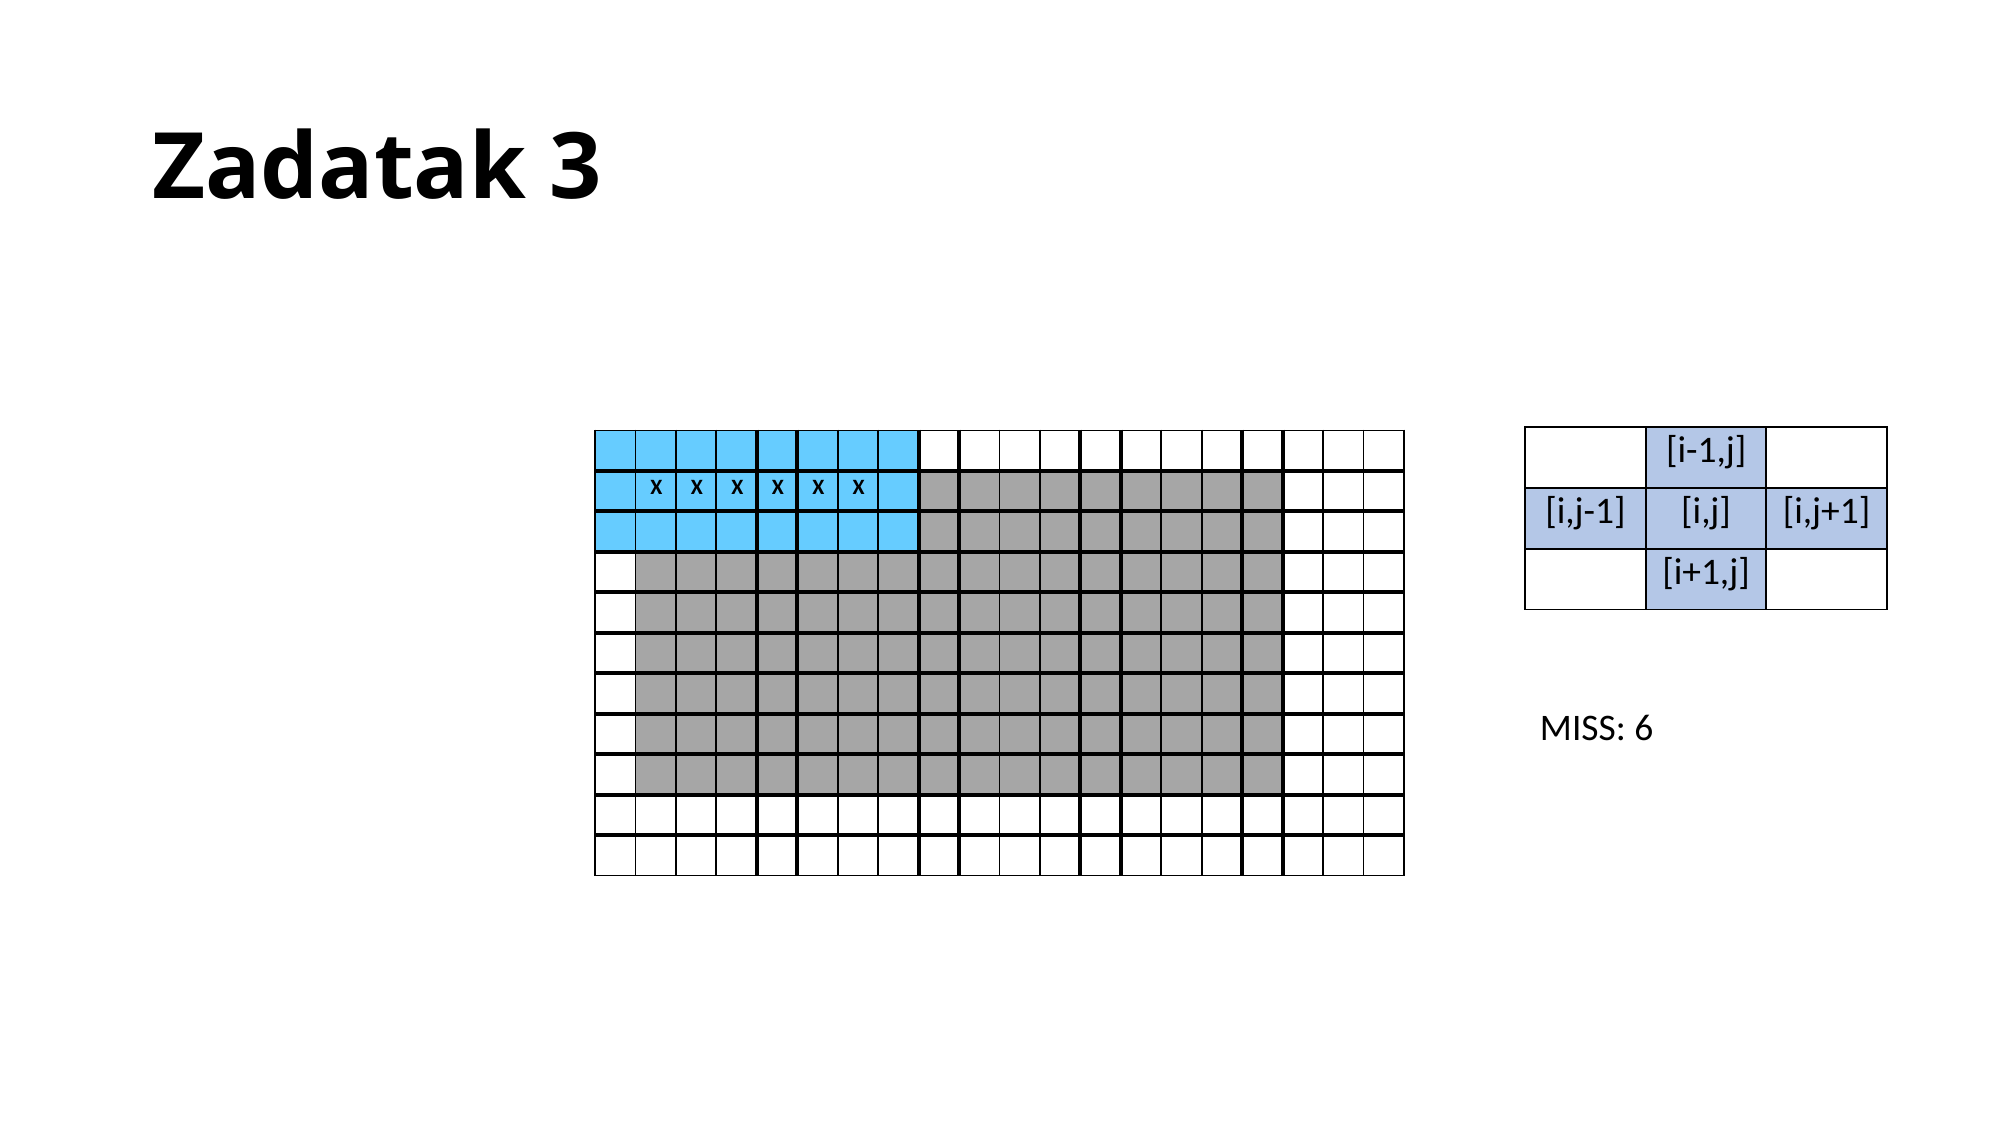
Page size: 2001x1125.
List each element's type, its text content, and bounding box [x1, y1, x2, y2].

table_cell [677, 716, 715, 752]
table_cell [921, 756, 957, 793]
table_cell [1000, 513, 1039, 550]
table_cell [1244, 837, 1281, 875]
table_cell [1082, 756, 1119, 793]
table_cell [759, 554, 795, 590]
text_box MISS: 6 [1525, 695, 1887, 755]
table_cell [879, 716, 917, 752]
table_cell [1244, 473, 1281, 509]
table_header [636, 431, 675, 469]
table_cell [1041, 837, 1078, 875]
table_cell [1162, 594, 1201, 631]
table_cell [1364, 797, 1403, 833]
table_cell [759, 797, 795, 833]
table_cell [i,j-1] [1526, 489, 1645, 548]
table_cell [1364, 635, 1403, 671]
table_cell [1203, 554, 1240, 590]
table_cell [961, 513, 999, 550]
table_cell [961, 594, 999, 631]
table_cell [1244, 675, 1281, 712]
table_cell [1203, 594, 1240, 631]
table_cell [1285, 675, 1322, 712]
table_cell [1041, 756, 1078, 793]
table_cell [1285, 635, 1322, 671]
table_cell [1364, 473, 1403, 509]
table_cell X [799, 473, 837, 509]
table_cell [i,j+1] [1767, 489, 1886, 548]
table_cell [879, 837, 917, 875]
table_cell [1082, 513, 1119, 550]
table_cell [1000, 797, 1039, 833]
table_header [1041, 431, 1078, 469]
table_cell [1324, 594, 1363, 631]
table_cell [921, 837, 957, 875]
table_cell [1000, 837, 1039, 875]
table_cell [799, 716, 837, 752]
table_cell [1041, 716, 1078, 752]
table_cell [677, 675, 715, 712]
table_header [879, 431, 917, 469]
table_cell [921, 797, 957, 833]
table_cell [759, 837, 795, 875]
table_cell [636, 797, 675, 833]
table_cell [1162, 513, 1201, 550]
table_cell [1162, 554, 1201, 590]
table_cell [596, 513, 635, 550]
table_cell [1285, 473, 1322, 509]
table_cell [839, 675, 877, 712]
table_cell [799, 594, 837, 631]
table_cell [839, 594, 877, 631]
table_cell X [677, 473, 715, 509]
table_cell [1162, 797, 1201, 833]
table_header [1244, 431, 1281, 469]
table_cell [759, 594, 795, 631]
table_cell [799, 756, 837, 793]
table_cell [921, 635, 957, 671]
table_header [677, 431, 715, 469]
table_cell [1041, 473, 1078, 509]
table_cell X [839, 473, 877, 509]
table_cell [879, 797, 917, 833]
table_cell [1123, 473, 1160, 509]
table_cell [921, 594, 957, 631]
table_cell [1203, 716, 1240, 752]
table_cell [961, 675, 999, 712]
table_cell [717, 716, 755, 752]
table_cell [799, 554, 837, 590]
table_cell [1123, 554, 1160, 590]
table_header [1203, 431, 1240, 469]
table_cell [1364, 837, 1403, 875]
table_cell [921, 554, 957, 590]
table_cell [1244, 797, 1281, 833]
table_cell [1000, 756, 1039, 793]
table_cell [636, 716, 675, 752]
table_cell [636, 675, 675, 712]
table_cell [596, 716, 635, 752]
table_cell [1285, 554, 1322, 590]
table_cell [799, 513, 837, 550]
table_cell [636, 594, 675, 631]
table_cell [1203, 513, 1240, 550]
table_cell [1203, 635, 1240, 671]
table_header [1364, 431, 1403, 469]
table_cell [636, 554, 675, 590]
table_header [961, 431, 999, 469]
table_cell [636, 635, 675, 671]
table_cell [1285, 594, 1322, 631]
table_cell [839, 554, 877, 590]
table_cell [1244, 635, 1281, 671]
table_cell [879, 513, 917, 550]
table_cell [961, 635, 999, 671]
table_cell [636, 837, 675, 875]
table_cell [759, 675, 795, 712]
table_cell [1000, 473, 1039, 509]
table_header [717, 431, 755, 469]
table_cell [1324, 797, 1363, 833]
table_cell [596, 594, 635, 631]
table_cell [i,j] [1647, 489, 1765, 548]
table_cell [839, 837, 877, 875]
table_cell [717, 675, 755, 712]
table_header [921, 431, 957, 469]
table_header [1767, 428, 1886, 487]
table_header [759, 431, 795, 469]
table_cell [1203, 797, 1240, 833]
table_cell [759, 513, 795, 550]
table_cell X [717, 473, 755, 509]
table_cell [1123, 635, 1160, 671]
table_cell [1041, 635, 1078, 671]
table_cell [1526, 550, 1645, 609]
table_cell [1123, 797, 1160, 833]
table_cell [1123, 716, 1160, 752]
table_header [1082, 431, 1119, 469]
table_cell [596, 797, 635, 833]
table_cell [1123, 675, 1160, 712]
table_cell [1285, 756, 1322, 793]
table_cell [1767, 550, 1886, 609]
table_cell [1324, 675, 1363, 712]
table_cell [879, 635, 917, 671]
table_cell [1000, 554, 1039, 590]
table_cell [1324, 635, 1363, 671]
table_cell [1123, 837, 1160, 875]
table_cell [1082, 635, 1119, 671]
table_cell [677, 756, 715, 793]
table_cell [799, 635, 837, 671]
table_header [1000, 431, 1039, 469]
table_header [1162, 431, 1201, 469]
table_cell [1123, 594, 1160, 631]
table_cell [799, 675, 837, 712]
table_cell [1041, 513, 1078, 550]
table_cell [1082, 797, 1119, 833]
table_cell [1364, 716, 1403, 752]
table_cell [1324, 513, 1363, 550]
table_cell [1285, 837, 1322, 875]
table_cell [1244, 513, 1281, 550]
table_cell [1244, 554, 1281, 590]
table_cell [1000, 675, 1039, 712]
table_cell [1203, 473, 1240, 509]
table_cell [961, 837, 999, 875]
table_cell [636, 513, 675, 550]
title Zadatak 3 [137, 59, 1863, 278]
table_cell [1162, 635, 1201, 671]
table_cell [1285, 797, 1322, 833]
table_cell [677, 635, 715, 671]
table_cell [879, 675, 917, 712]
table_cell [1364, 513, 1403, 550]
table_cell [677, 554, 715, 590]
table_cell [1000, 594, 1039, 631]
table_cell [759, 716, 795, 752]
table_cell [961, 716, 999, 752]
table_cell [596, 756, 635, 793]
table_cell [1324, 554, 1363, 590]
table_cell [1244, 716, 1281, 752]
table_cell [717, 756, 755, 793]
table_header [839, 431, 877, 469]
table_cell [839, 797, 877, 833]
table_cell [961, 473, 999, 509]
table_cell [1364, 594, 1403, 631]
table_cell [1082, 716, 1119, 752]
table_cell [799, 837, 837, 875]
table_header [1526, 428, 1645, 487]
table_cell [1162, 716, 1201, 752]
table_cell [1162, 756, 1201, 793]
table_cell [839, 635, 877, 671]
table_cell [839, 513, 877, 550]
table_cell [879, 756, 917, 793]
table_header [799, 431, 837, 469]
table_cell [1324, 473, 1363, 509]
table_cell [717, 635, 755, 671]
table_cell [1285, 716, 1322, 752]
table_cell [1203, 756, 1240, 793]
table_cell [921, 513, 957, 550]
table_cell [1324, 716, 1363, 752]
table_cell [596, 675, 635, 712]
table_cell [921, 675, 957, 712]
table_cell [717, 594, 755, 631]
table_cell [1082, 594, 1119, 631]
table_cell [1244, 756, 1281, 793]
table_cell X [759, 473, 795, 509]
table_cell [839, 756, 877, 793]
table_cell [1123, 756, 1160, 793]
table_cell [1244, 594, 1281, 631]
table_cell [596, 837, 635, 875]
table_cell [1041, 675, 1078, 712]
table_header [1285, 431, 1322, 469]
table_cell [717, 554, 755, 590]
table_cell [1364, 554, 1403, 590]
table_cell [1162, 473, 1201, 509]
table_cell [1123, 513, 1160, 550]
table_cell [1364, 756, 1403, 793]
table_cell [1324, 756, 1363, 793]
table_cell [1364, 675, 1403, 712]
table_cell [1203, 837, 1240, 875]
table_cell [1000, 635, 1039, 671]
table_cell [799, 797, 837, 833]
table_cell [596, 473, 635, 509]
table_cell [677, 797, 715, 833]
table_cell [839, 716, 877, 752]
table_cell [1203, 675, 1240, 712]
table_cell [596, 635, 635, 671]
table_cell [921, 473, 957, 509]
table_header [i-1,j] [1647, 428, 1765, 487]
table_cell [879, 473, 917, 509]
table_cell [921, 716, 957, 752]
table_header [1123, 431, 1160, 469]
table_cell [1162, 675, 1201, 712]
table_cell [879, 554, 917, 590]
table_cell [717, 513, 755, 550]
table_cell [1041, 797, 1078, 833]
table_header [1324, 431, 1363, 469]
table_cell [717, 837, 755, 875]
table_cell [1082, 837, 1119, 875]
table_cell [1082, 675, 1119, 712]
table_cell [1082, 473, 1119, 509]
table_cell [636, 756, 675, 793]
table_cell [677, 837, 715, 875]
table_cell [1041, 554, 1078, 590]
table_cell [961, 797, 999, 833]
table_cell [i+1,j] [1647, 550, 1765, 609]
table_cell X [636, 473, 675, 509]
table_cell [759, 756, 795, 793]
table_cell [717, 797, 755, 833]
table_cell [1041, 594, 1078, 631]
table_cell [879, 594, 917, 631]
table_header [596, 431, 635, 469]
table_cell [1285, 513, 1322, 550]
table_cell [961, 554, 999, 590]
table_cell [1324, 837, 1363, 875]
table_cell [677, 594, 715, 631]
table_cell [1000, 716, 1039, 752]
table_cell [1082, 554, 1119, 590]
table_cell [596, 554, 635, 590]
table_cell [1162, 837, 1201, 875]
table_cell [677, 513, 715, 550]
table_cell [961, 756, 999, 793]
table_cell [759, 635, 795, 671]
